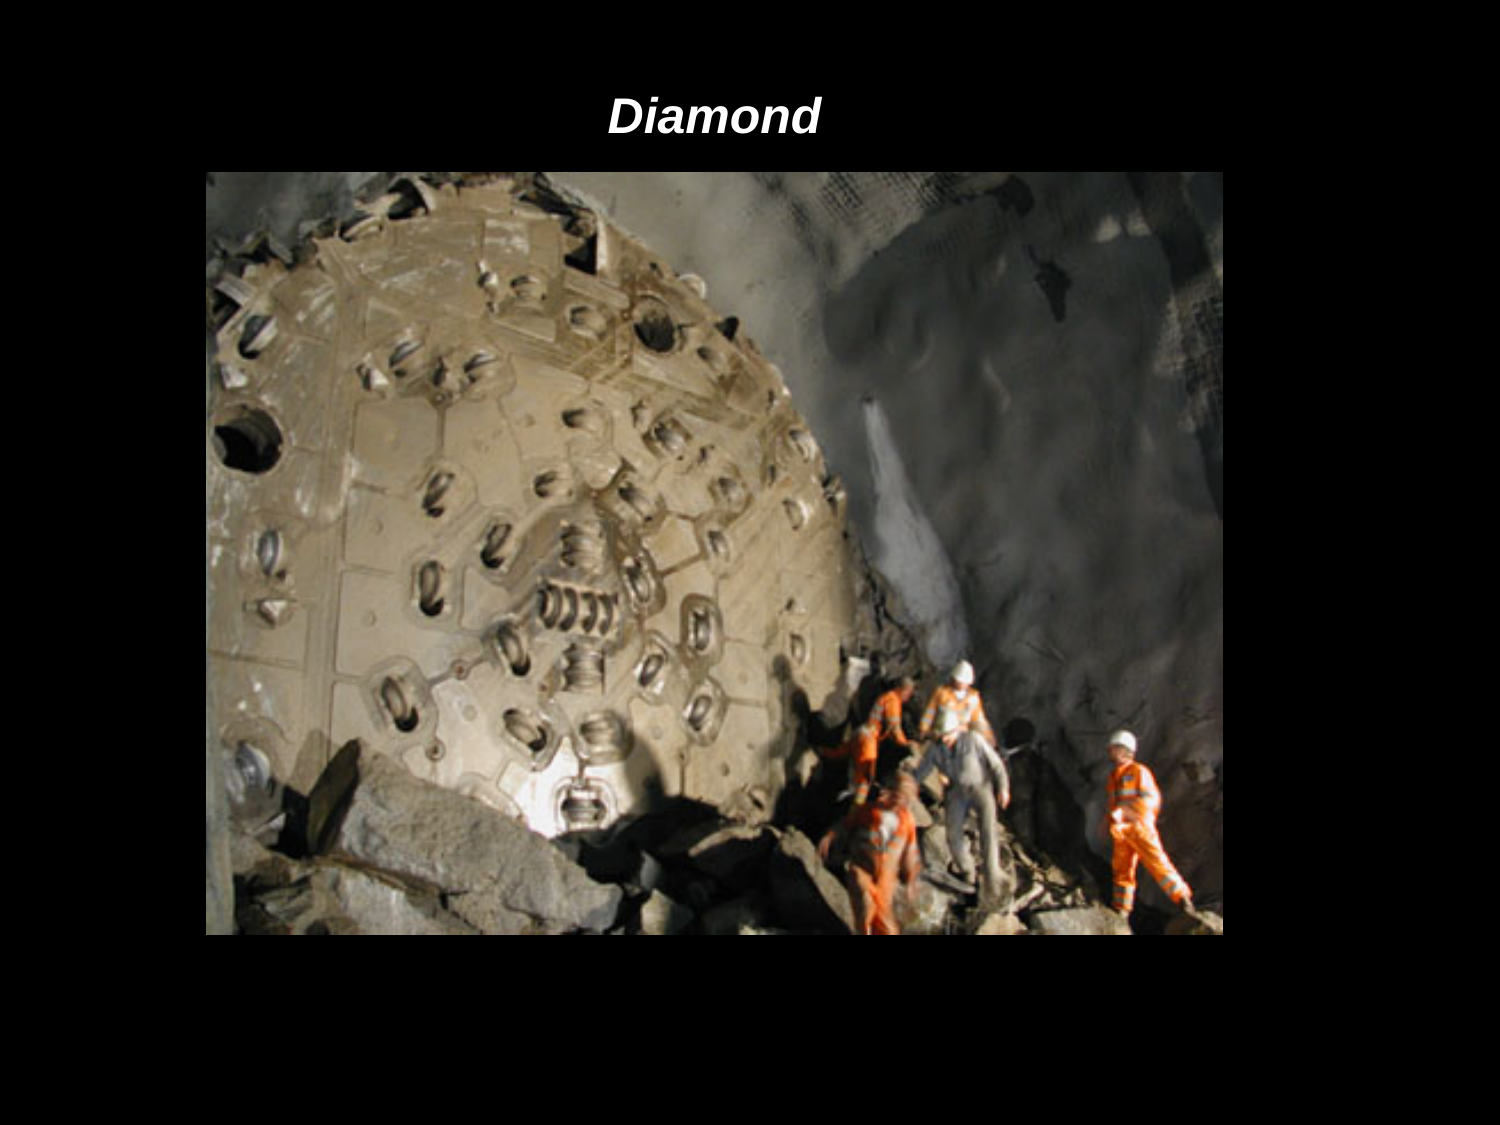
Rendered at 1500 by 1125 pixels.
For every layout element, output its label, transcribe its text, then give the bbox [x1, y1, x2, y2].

picture [206, 172, 1223, 935]
text_box Diamond [490, 42, 939, 171]
